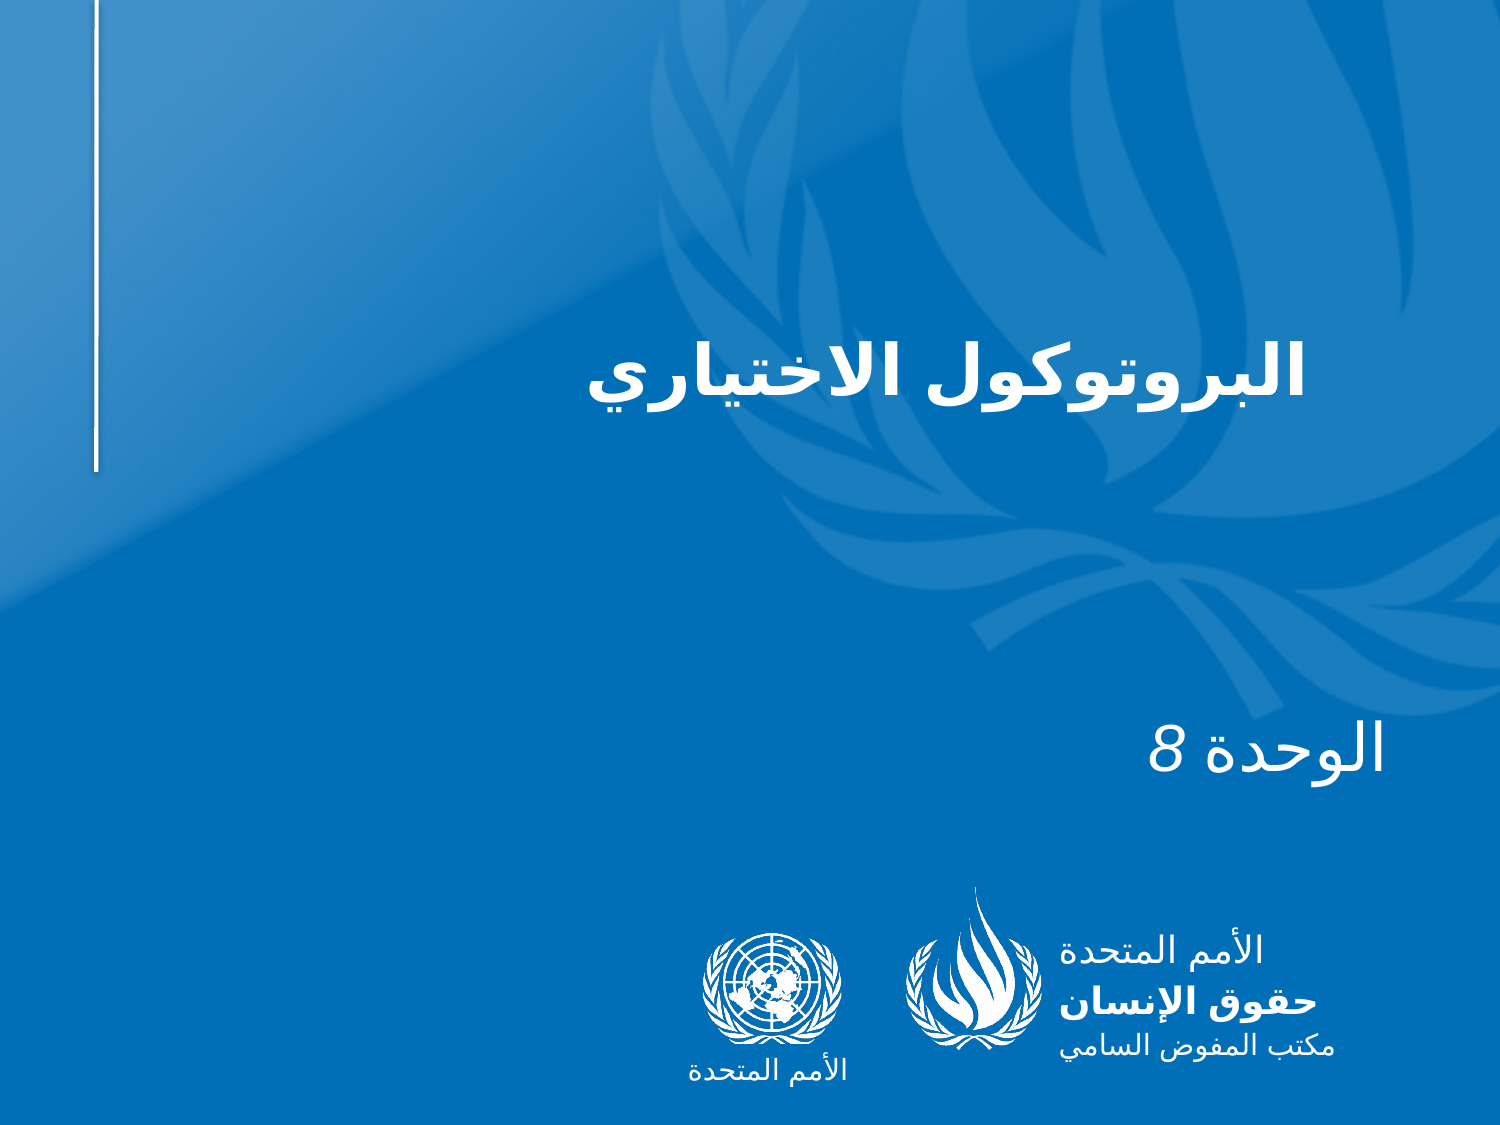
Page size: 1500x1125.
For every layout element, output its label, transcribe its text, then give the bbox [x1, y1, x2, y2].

title البروتوكول الاختياري [118, 316, 1325, 506]
subtitle الوحدة 8 [118, 696, 1404, 858]
text_box الأمم المتحدة [651, 1044, 885, 1087]
text_box الأمم المتحدة حقوق الإنسان مكتب المفوض السامي [1043, 918, 1415, 1085]
picture [0, 0, 1500, 1125]
